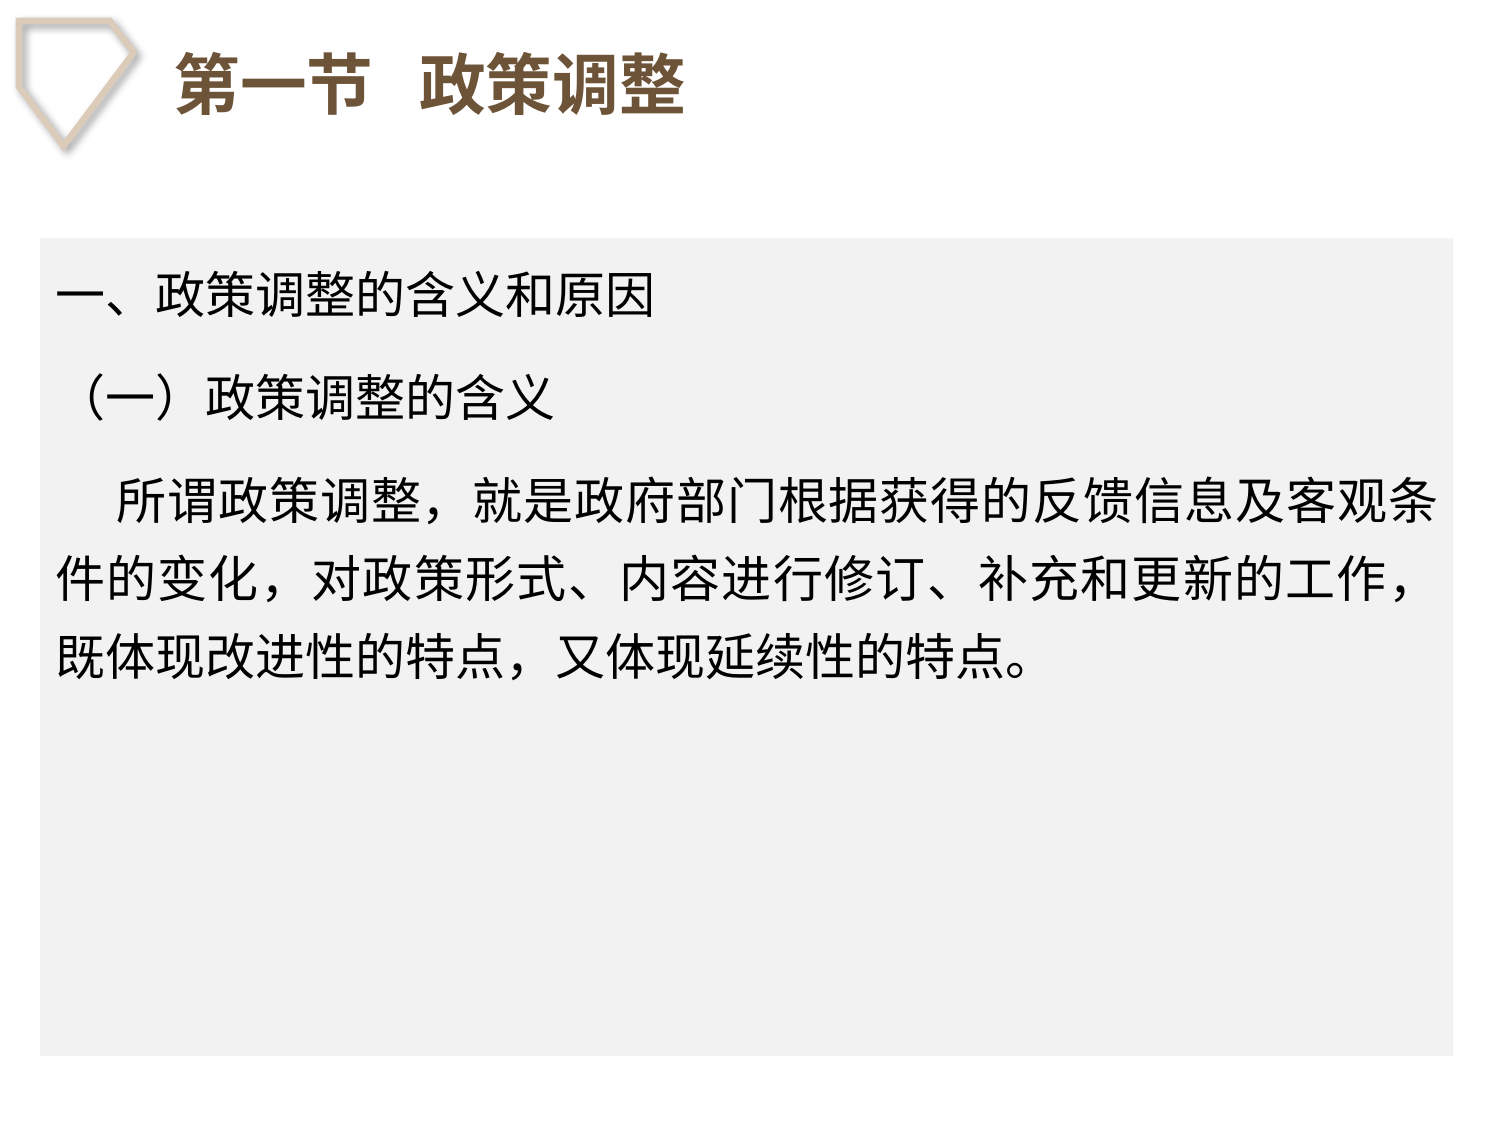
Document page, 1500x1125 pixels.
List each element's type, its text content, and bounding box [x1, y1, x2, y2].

list 一、政策调整的含义和原因 （一）政策调整的含义 所谓政策调整，就是政府部门根据获得的反馈信息及客观条件的变化，对政策形式、内容进行修订、补充和更新的工作，既体现改进性的特点，又体现延续性的特点。 [40, 238, 1454, 1057]
title 第一节 政策调整 [158, 18, 1456, 159]
